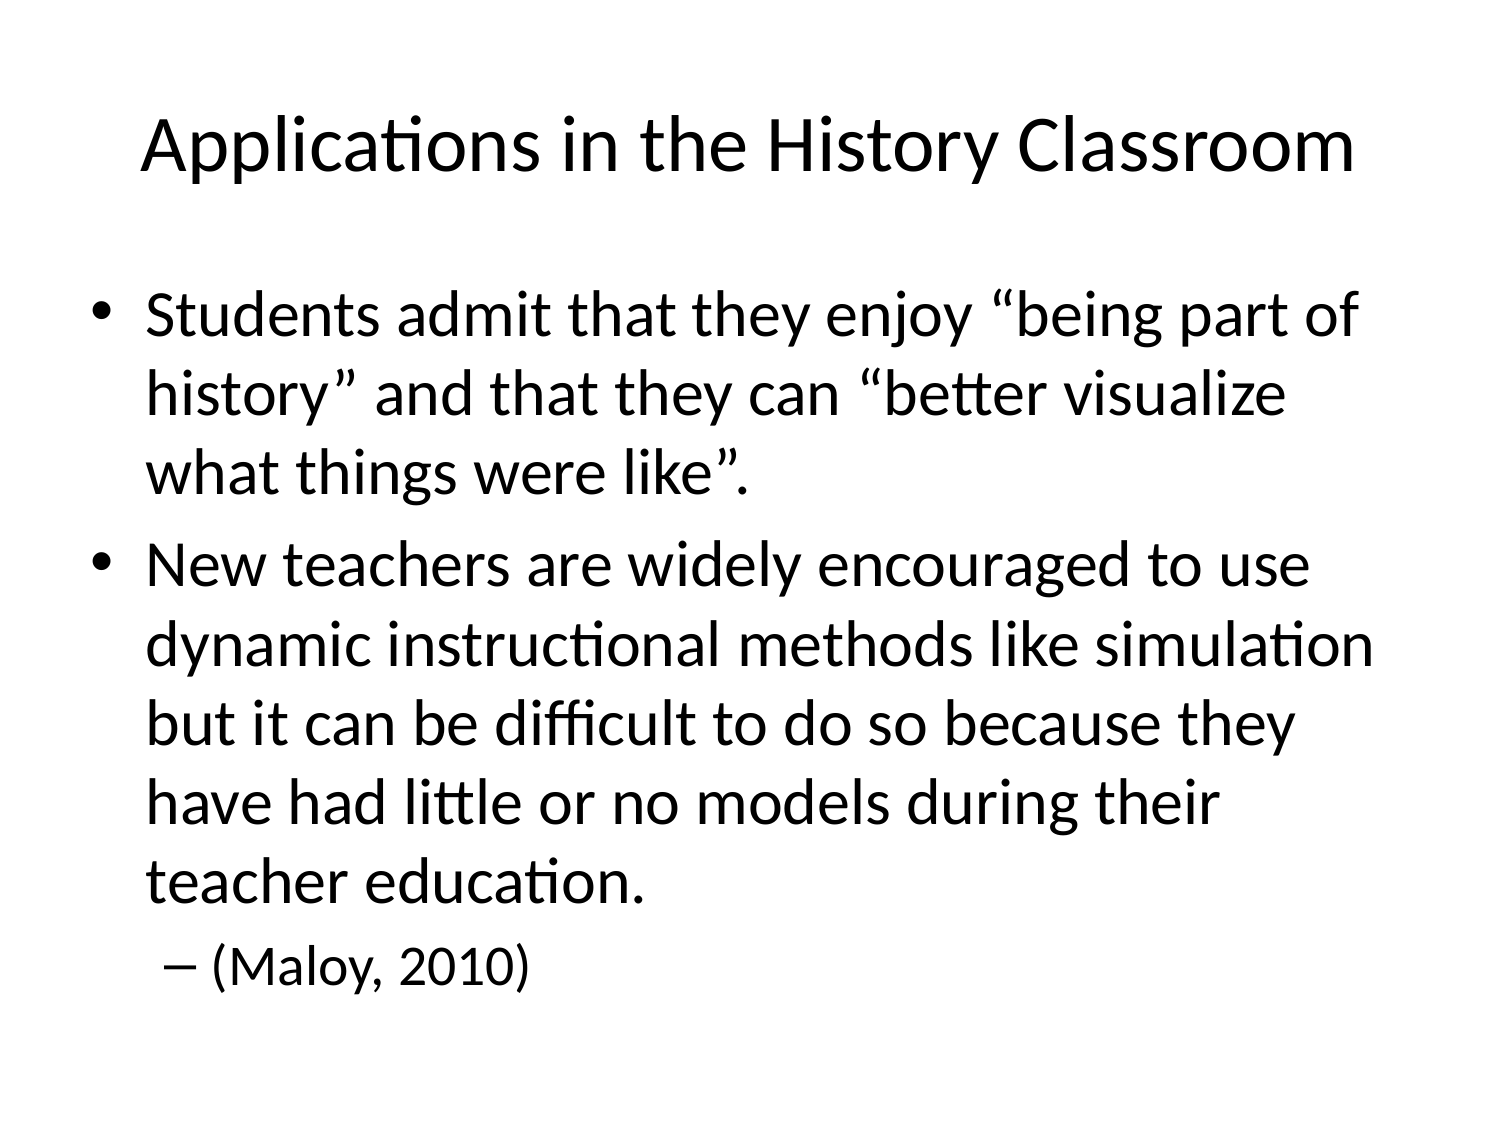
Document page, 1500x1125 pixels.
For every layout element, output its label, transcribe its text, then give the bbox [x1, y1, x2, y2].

title Applications in the History Classroom [75, 45, 1425, 233]
list Students admit that they enjoy “being part of history” and that they can “better visualize what things were like”. New teachers are widely encouraged to use dynamic instructional methods like simulation but it can be difficult to do so because they have had little or no models during their teacher education. (Maloy, 2010) [75, 262, 1425, 1005]
